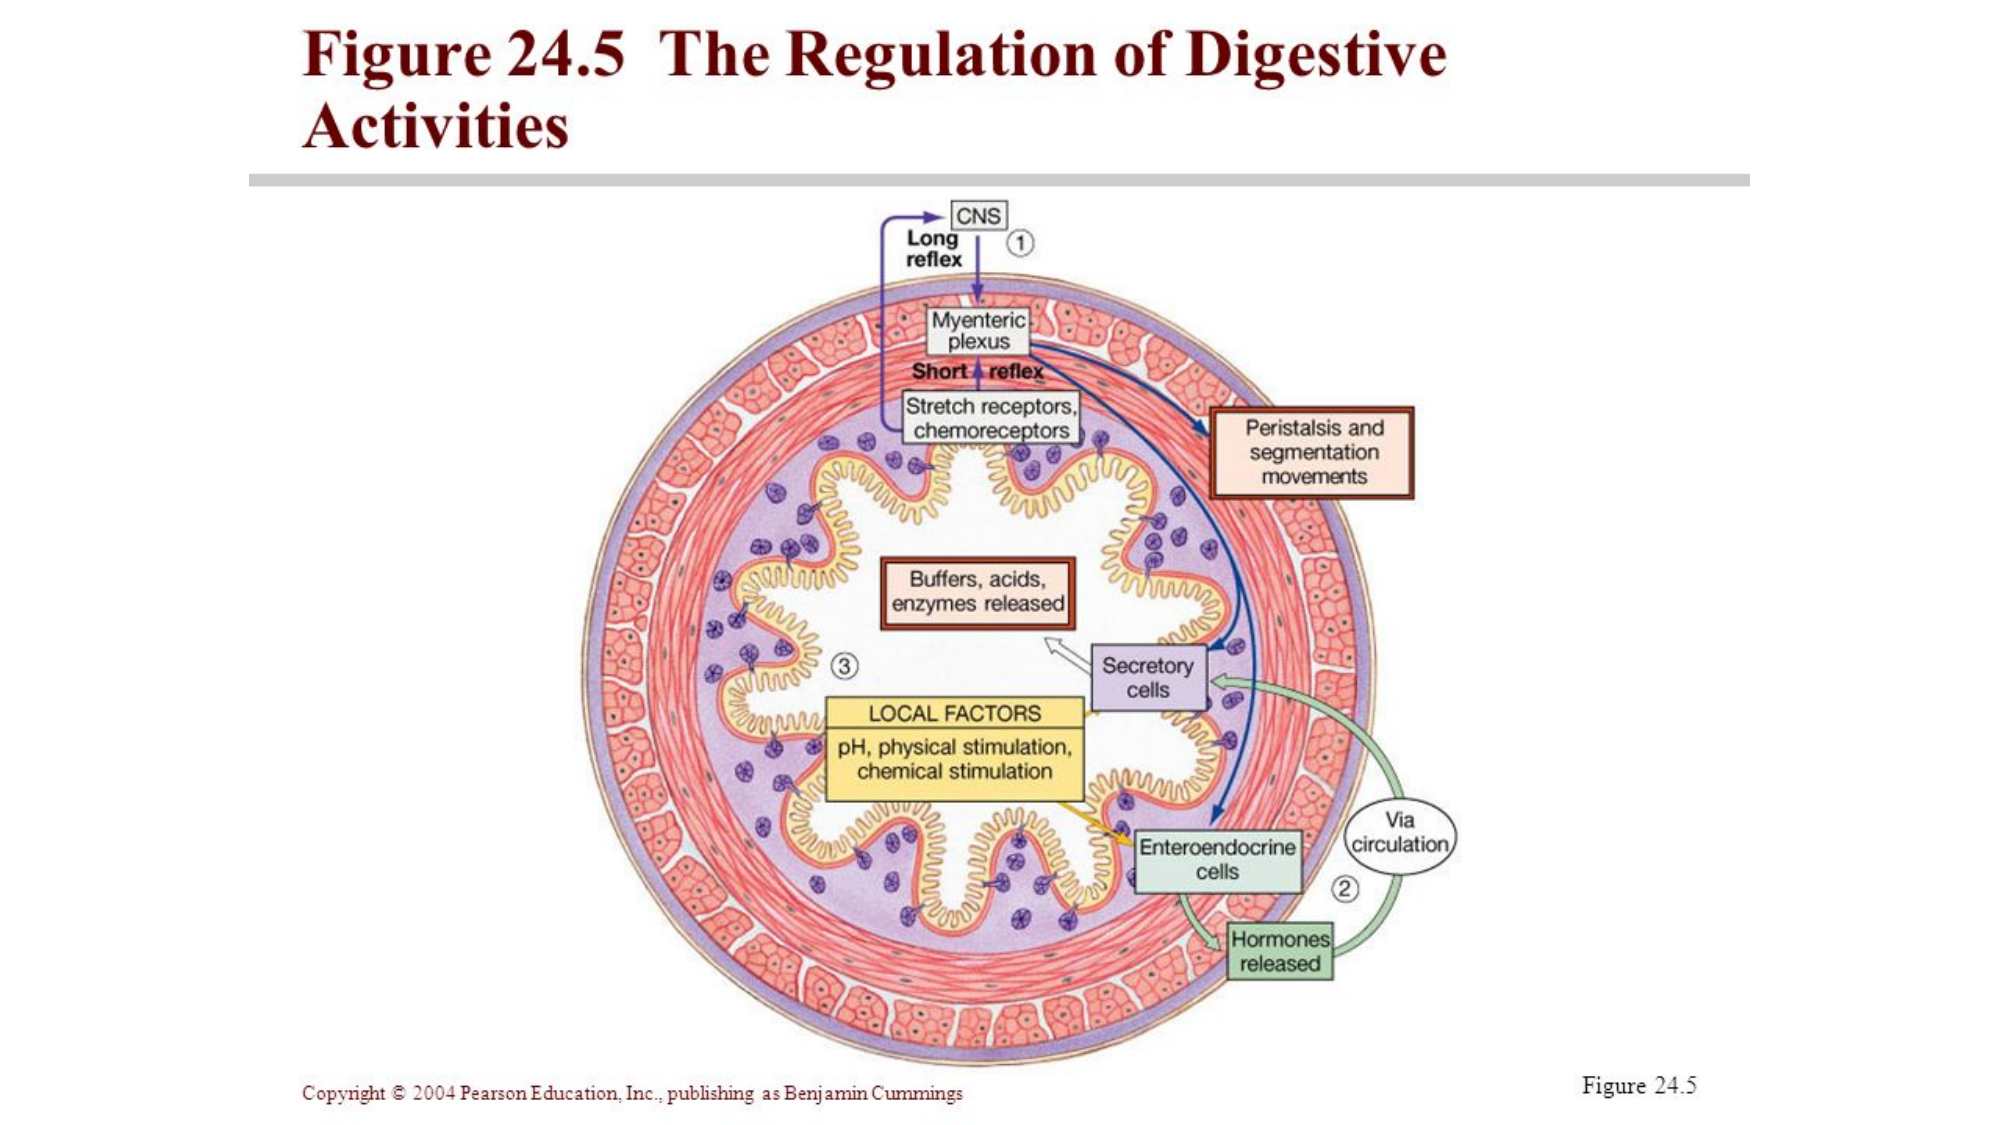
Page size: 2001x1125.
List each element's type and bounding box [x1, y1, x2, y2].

picture [249, 0, 1750, 1125]
